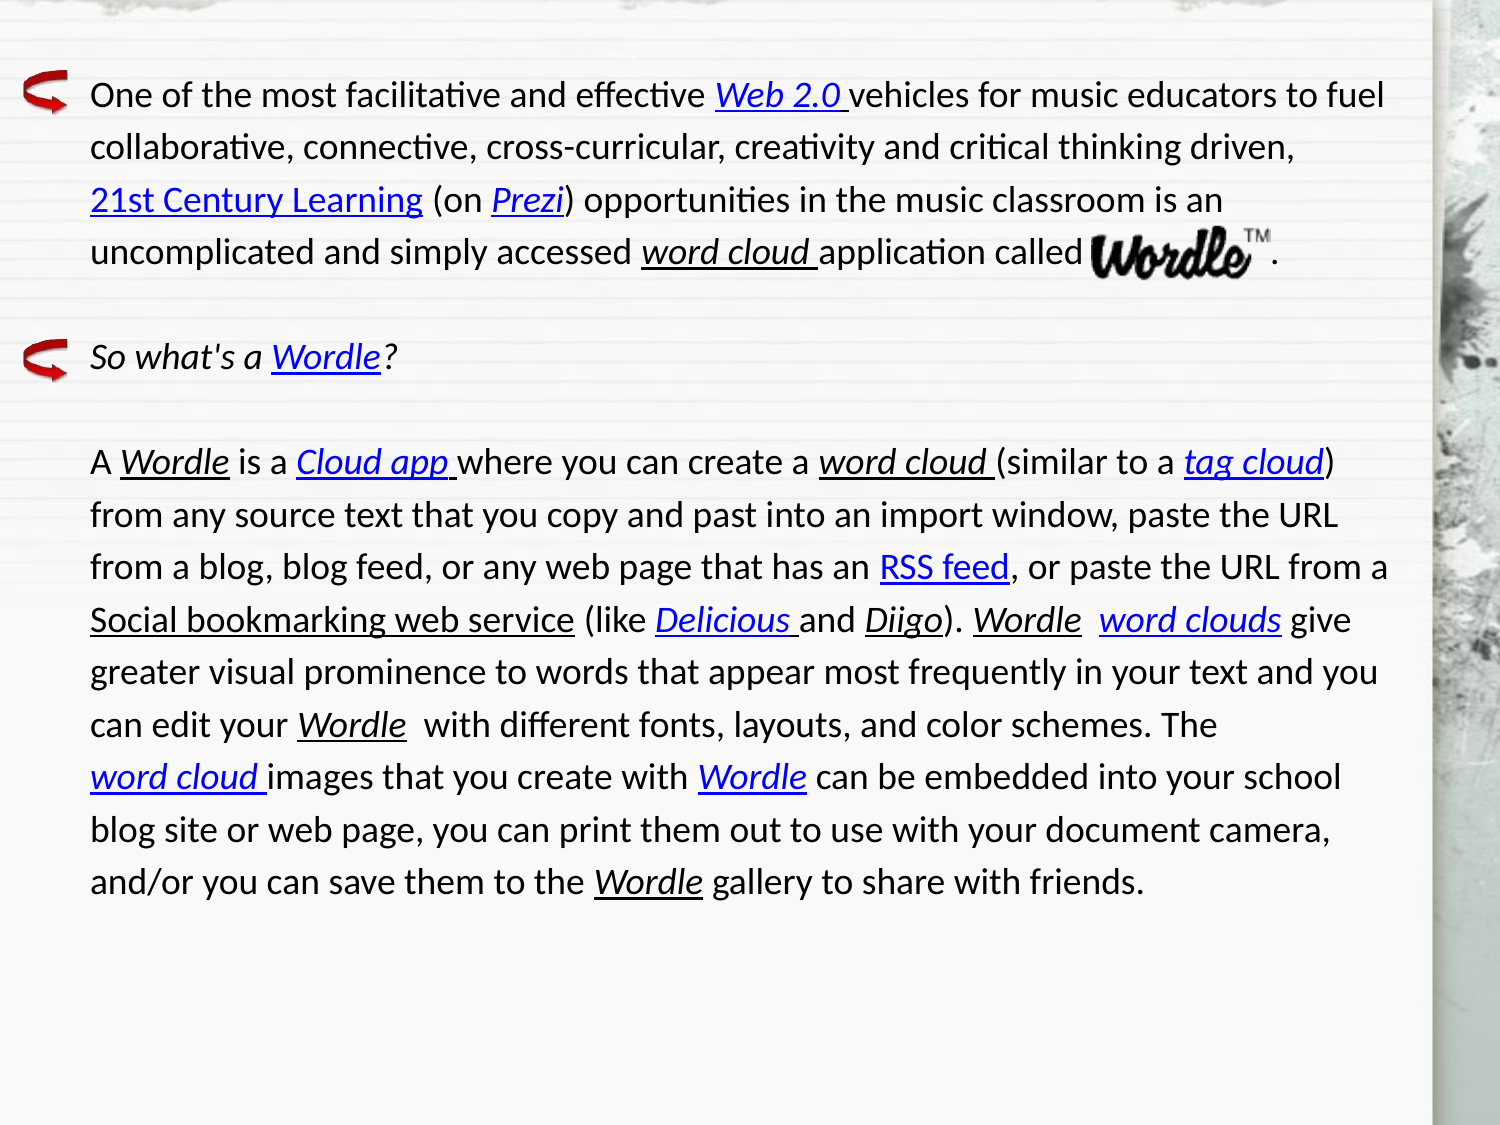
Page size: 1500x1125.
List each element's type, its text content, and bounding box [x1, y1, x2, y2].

list One of the most facilitative and effective Web 2.0 vehicles for music educators to fuel collaborative, connective, cross-curricular, creativity and critical thinking driven, 21st Century Learning (on Prezi) opportunities in the music classroom is an uncomplicated and simply accessed word cloud application called . So what's a Wordle? A Wordle is a Cloud app where you can create a word cloud (similar to a tag cloud) from any source text that you copy and past into an import window, paste the URL from a blog, blog feed, or any web page that has an RSS feed, or paste the URL from a Social bookmarking web service (like Delicious and Diigo). Wordle word clouds give greater visual prominence to words that appear most frequently in your text and you can edit your Wordle with different fonts, layouts, and color schemes. The word cloud images that you create with Wordle can be embedded into your school blog site or web page, you can print them out to use with your document camera, and/or you can save them to the Wordle gallery to share with friends. [74, 61, 1426, 1055]
picture [0, 0, 1500, 1125]
